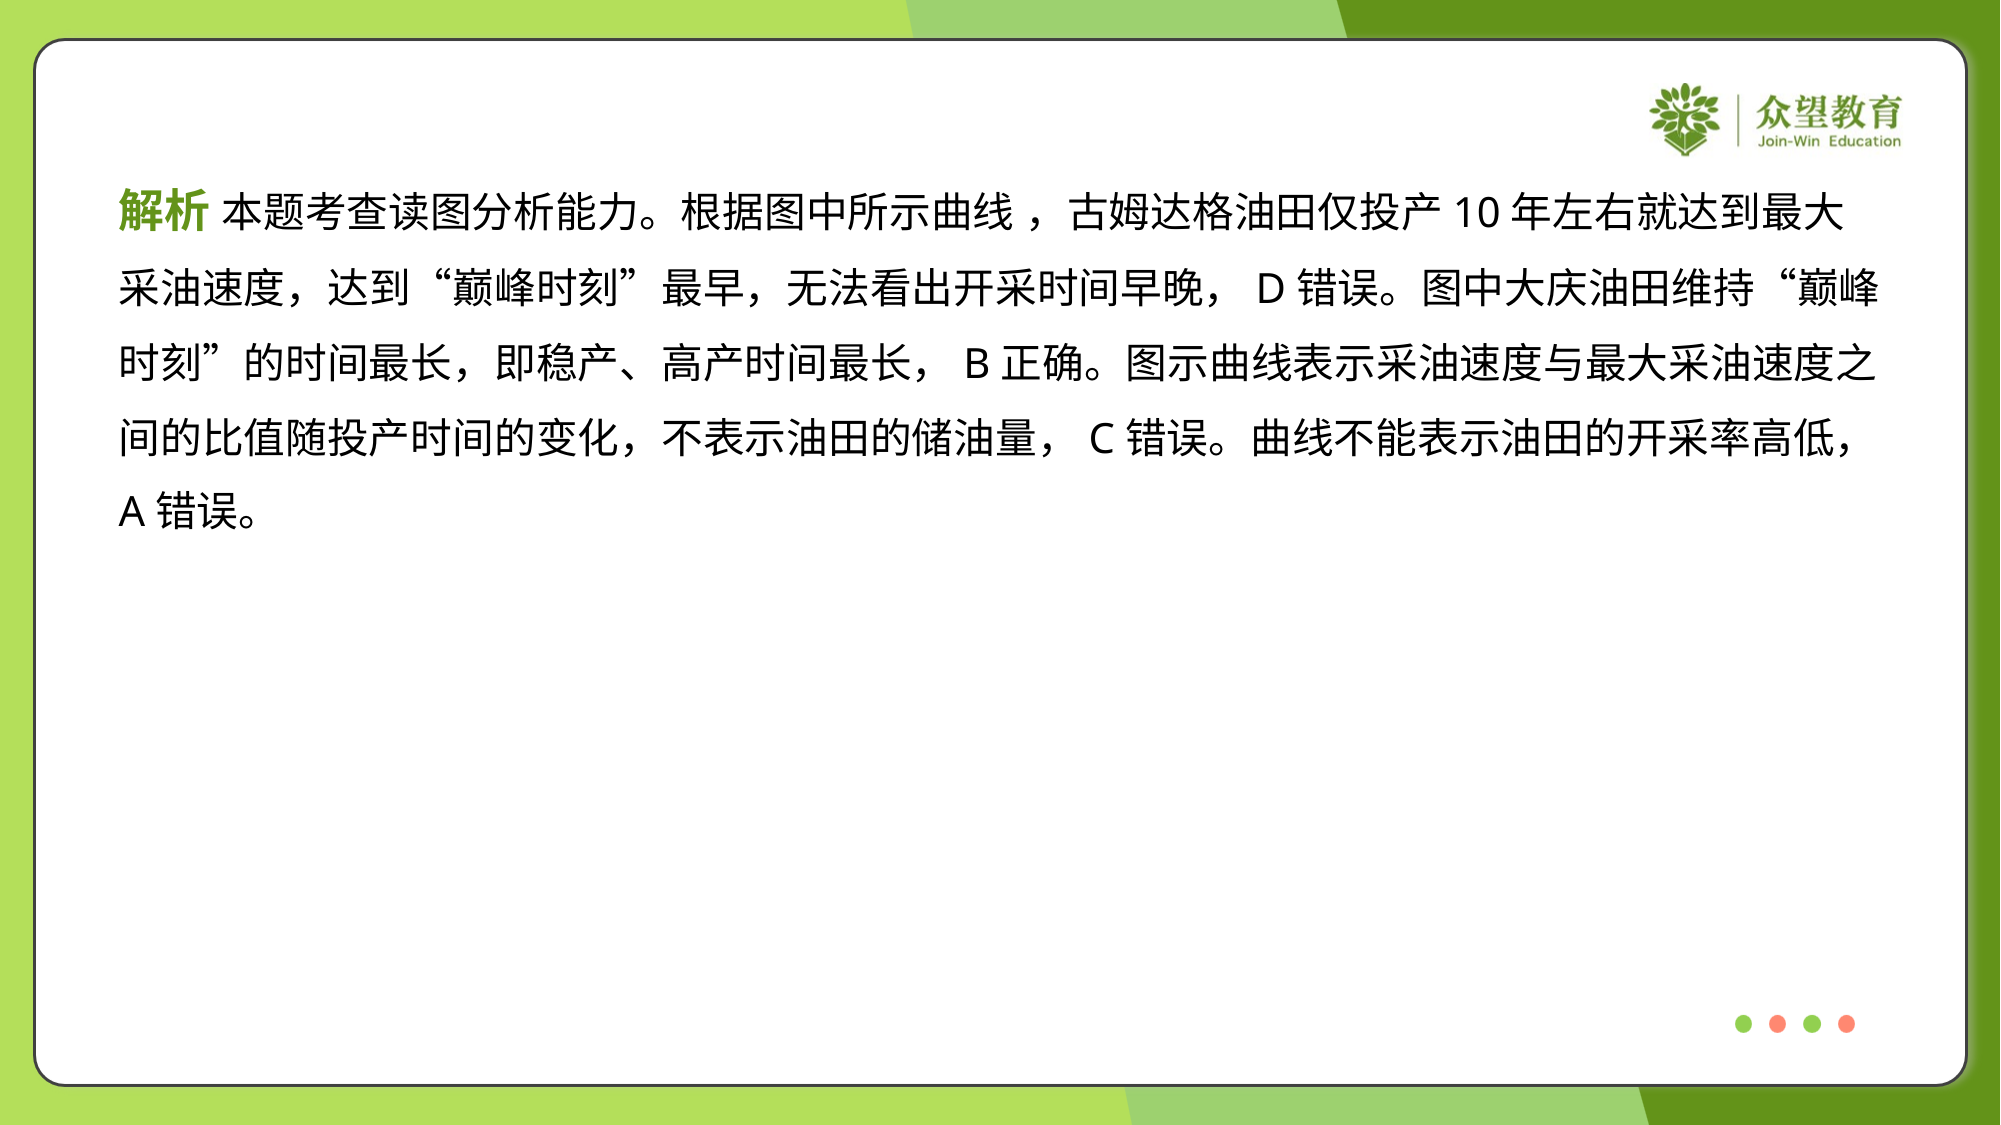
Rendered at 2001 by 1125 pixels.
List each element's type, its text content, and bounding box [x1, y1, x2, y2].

picture [0, 0, 2000, 1125]
text_box 解析 本题考查读图分析能力。根据图中所示曲线 ，古姆达格油田仅投产10年左右就达到最大 采油速度，达到“巅峰时刻”最早，无法看出开采时间早晚，D错误。图中大庆油田维持“巅峰 时刻”的时间最长，即稳产、高产时间最长，B正确。图示曲线表示采油速度与最大采油速度之 间的比值随投产时间的变化，不表示油田的储油量，C错误。曲线不能表示油田的开采率高低， A错误。 [118, 159, 1883, 527]
